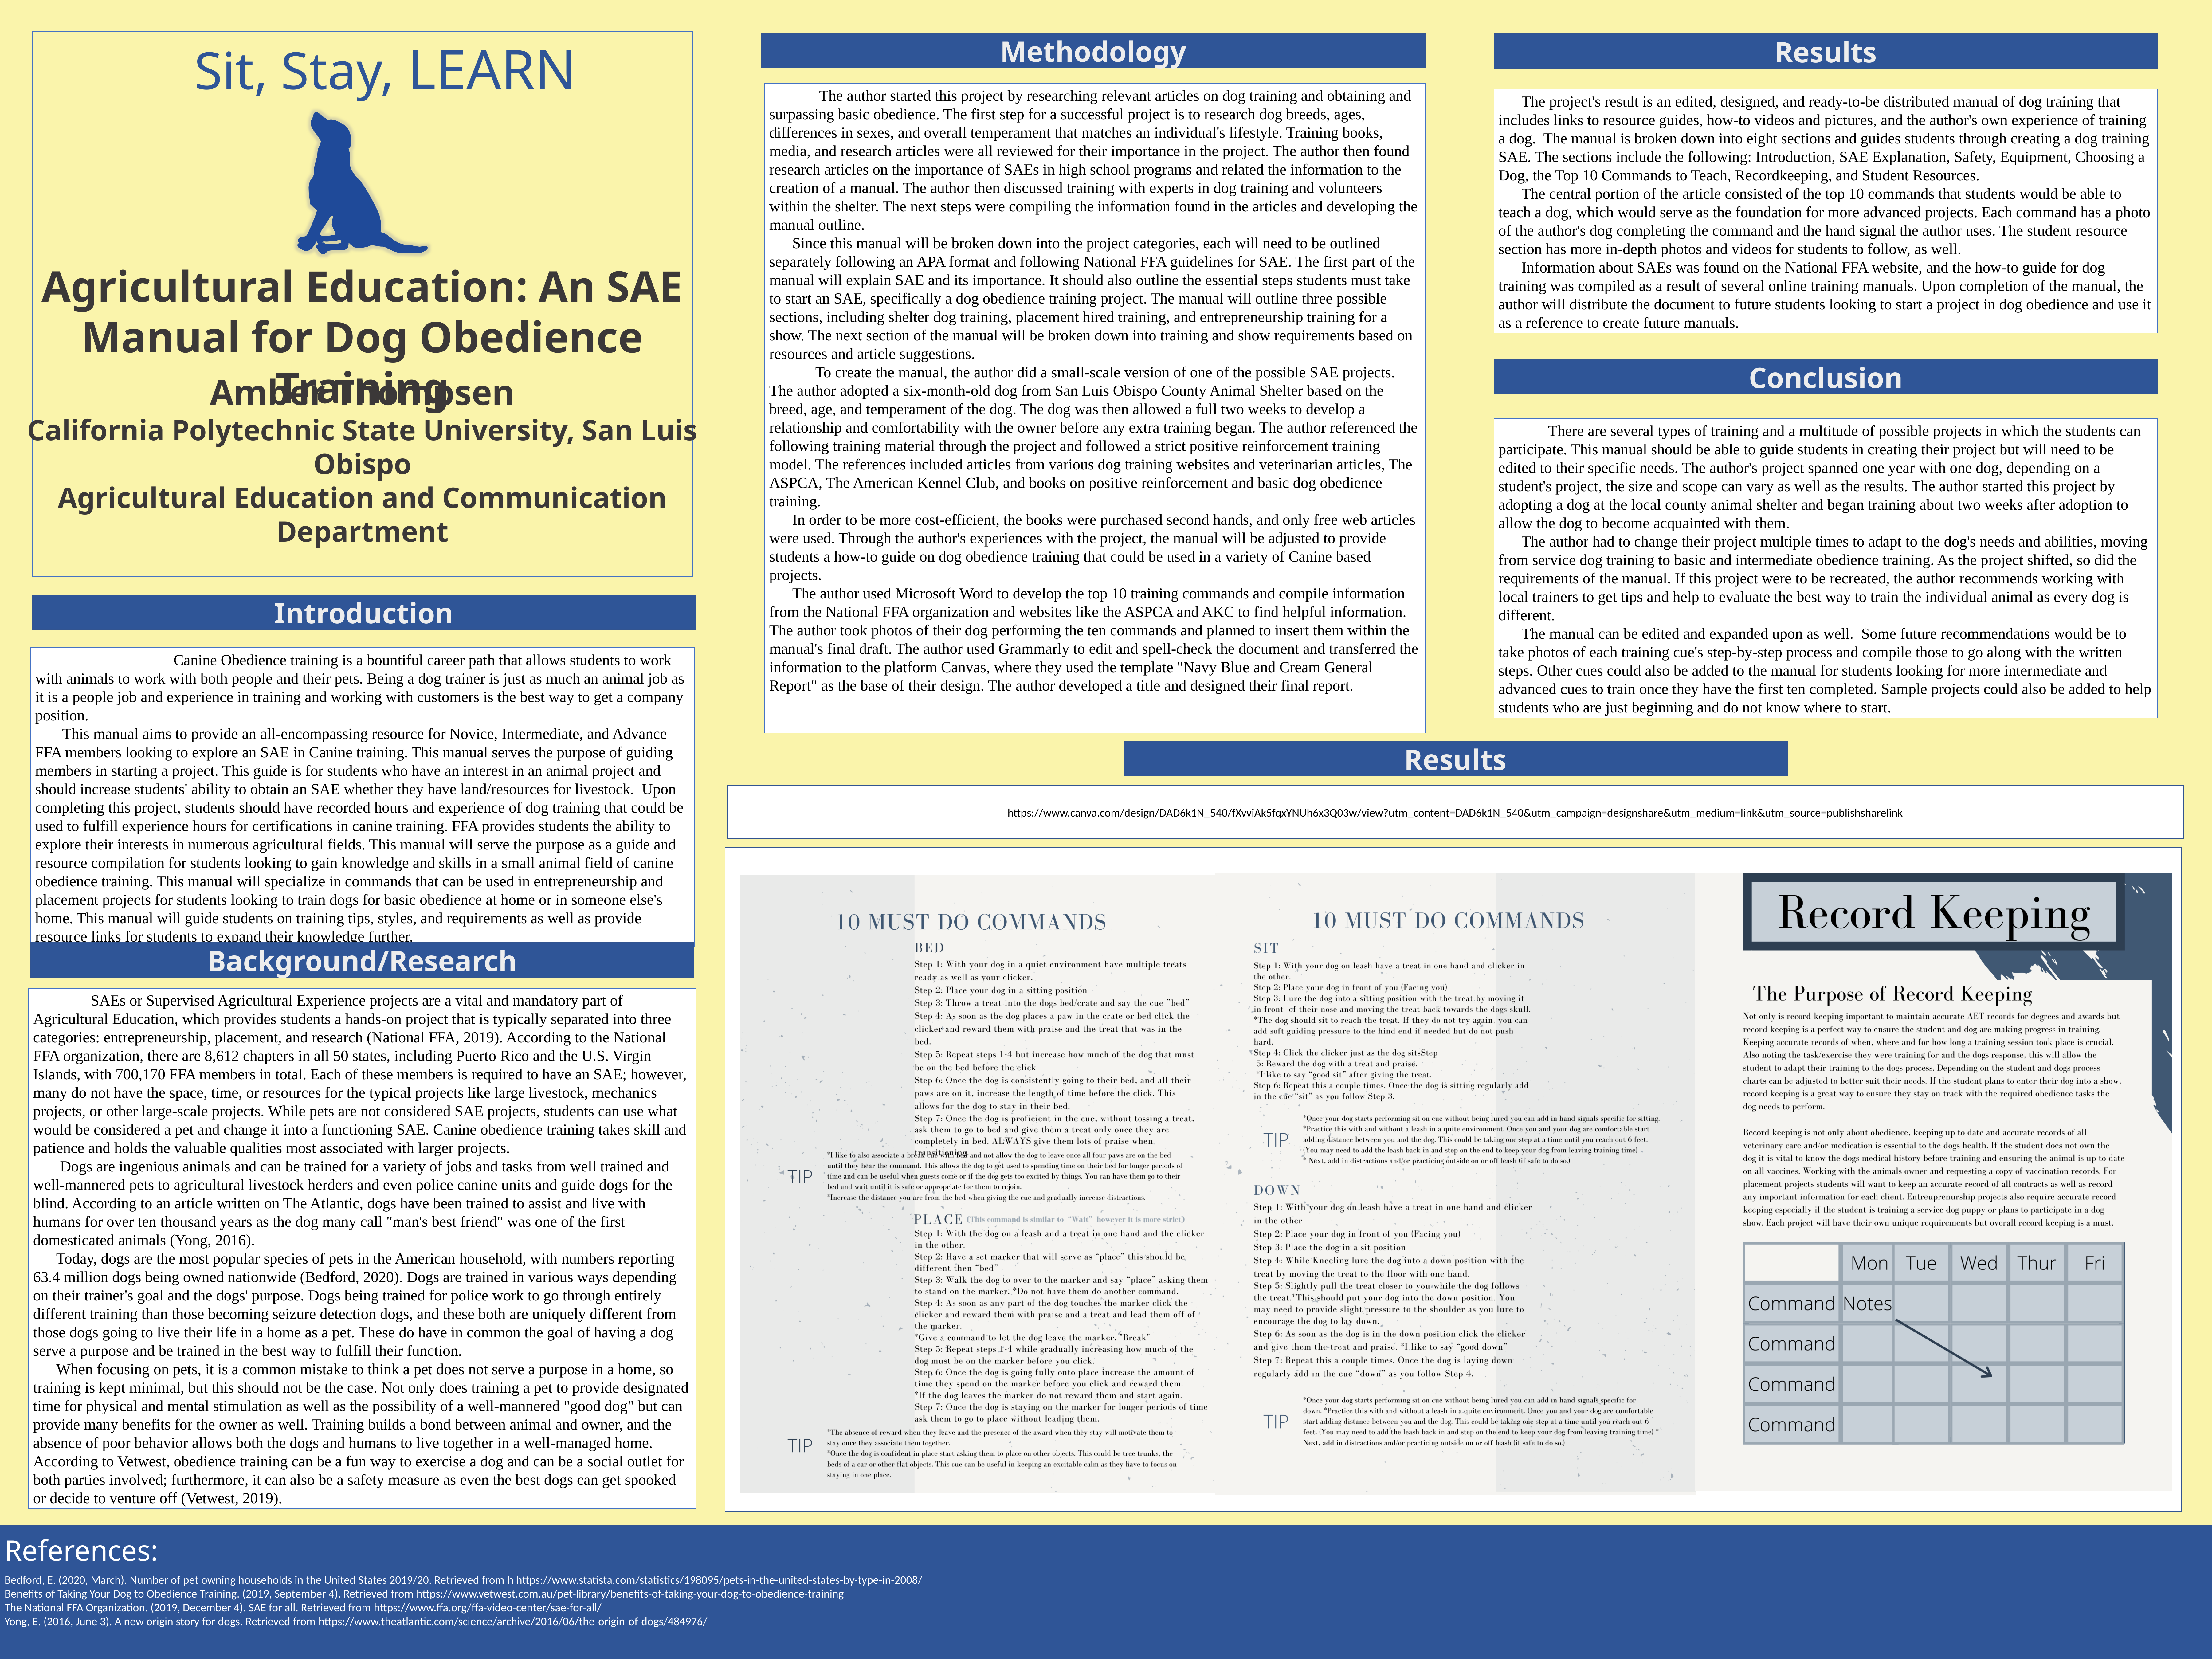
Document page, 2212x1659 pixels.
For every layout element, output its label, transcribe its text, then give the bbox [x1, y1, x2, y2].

text_box Canine Obedience training is a bountiful career path that allows students to work with animals to work with both people and their pets. Being a dog trainer is just as much an animal job as it is a people job and experience in training and working with customers is the best way to get a company position. This manual aims to provide an all-encompassing resource for Novice, Intermediate, and Advance FFA members looking to explore an SAE in Canine training. This manual serves the purpose of guiding members in starting a project. This guide is for students who have an interest in an animal project and should increase students' ability to obtain an SAE whether they have land/resources for livestock. Upon completing this project, students should have recorded hours and experience of dog training that could be used to fulfill experience hours for certifications in canine training. FFA provides students the ability to explore their interests in numerous agricultural fields. This manual will serve the purpose as a guide and resource compilation for students looking to gain knowledge and skills in a small animal field of canine obedience training. This manual will specialize in commands that can be used in entrepreneurship and placement projects for students looking to train dogs for basic obedience at home or in someone else's home. This manual will guide students on training tips, styles, and requirements as well as provide resource links for students to expand their knowledge further. [30, 647, 695, 947]
text_box [725, 847, 2182, 1512]
text_box Agricultural Education: An SAE Manual for Dog Obedience Training [32, 242, 693, 429]
text_box There are several types of training and a multitude of possible projects in which the students can participate. This manual should be able to guide students in creating their project but will need to be edited to their specific needs. The author's project spanned one year with one dog, depending on a student's project, the size and scope can vary as well as the results. The author started this project by adopting a dog at the local county animal shelter and began training about two weeks after adoption to allow the dog to become acquainted with them. The author had to change their project multiple times to adapt to the dog's needs and abilities, moving from service dog training to basic and intermediate obedience training. As the project shifted, so did the requirements of the manual. If this project were to be recreated, the author recommends working with local trainers to get tips and help to evaluate the best way to train the individual animal as every dog is different. The manual can be edited and expanded upon as well. Some future recommendations would be to take photos of each training cue's step-by-step process and compile those to go along with the written steps. Other cues could also be added to the manual for students looking for more intermediate and advanced cues to train once they have the first ten completed. Sample projects could also be added to help students who are just beginning and do not know where to start. [1494, 418, 2158, 718]
text_box Methodology [761, 33, 1426, 68]
text_box The project's result is an edited, designed, and ready-to-be distributed manual of dog training that includes links to resource guides, how-to videos and pictures, and the author's own experience of training a dog. The manual is broken down into eight sections and guides students through creating a dog training SAE. The sections include the following: Introduction, SAE Explanation, Safety, Equipment, Choosing a Dog, the Top 10 Commands to Teach, Recordkeeping, and Student Resources. The central portion of the article consisted of the top 10 commands that students would be able to teach a dog, which would serve as the foundation for more advanced projects. Each command has a photo of the author's dog completing the command and the hand signal the author uses. The student resource section has more in-depth photos and videos for students to follow, as well. Information about SAEs was found on the National FFA website, and the how-to guide for dog training was compiled as a result of several online training manuals. Upon completion of the manual, the author will distribute the document to future students looking to start a project in dog obedience and use it as a reference to create future manuals. [1494, 89, 2158, 333]
text_box Results [1124, 741, 1788, 776]
text_box [32, 31, 693, 380]
text_box The author started this project by researching relevant articles on dog training and obtaining and surpassing basic obedience. The first step for a successful project is to research dog breeds, ages, differences in sexes, and overall temperament that matches an individual's lifestyle. Training books, media, and research articles were all reviewed for their importance in the project. The author then found research articles on the importance of SAEs in high school programs and related the information to the creation of a manual. The author then discussed training with experts in dog training and volunteers within the shelter. The next steps were compiling the information found in the articles and developing the manual outline. Since this manual will be broken down into the project categories, each will need to be outlined separately following an APA format and following National FFA guidelines for SAE. The first part of the manual will explain SAE and its importance. It should also outline the essential steps students must take to start an SAE, specifically a dog obedience training project. The manual will outline three possible sections, including shelter dog training, placement hired training, and entrepreneurship training for a show. The next section of the manual will be broken down into training and show requirements based on resources and article suggestions. To create the manual, the author did a small-scale version of one of the possible SAE projects. The author adopted a six-month-old dog from San Luis Obispo County Animal Shelter based on the breed, age, and temperament of the dog. The dog was then allowed a full two weeks to develop a relationship and comfortability with the owner before any extra training began. The author referenced the following training material through the project and followed a strict positive reinforcement training model. The references included articles from various dog training websites and veterinarian articles, The ASPCA, The American Kennel Club, and books on positive reinforcement and basic dog obedience training. In order to be more cost-efficient, the books were purchased second hands, and only free web articles were used. Through the author's experiences with the project, the manual will be adjusted to provide students a how-to guide on dog obedience training that could be used in a variety of Canine based projects. The author used Microsoft Word to develop the top 10 training commands and compile information from the National FFA organization and websites like the ASPCA and AKC to find helpful information. The author took photos of their dog performing the ten commands and planned to insert them within the manual's final draft. The author used Grammarly to edit and spell-check the document and transferred the information to the platform Canvas, where they used the template "Navy Blue and Cream General Report" as the base of their design. The author developed a title and designed their final report. [764, 83, 1426, 733]
text_box SAEs or Supervised Agricultural Experience projects are a vital and mandatory part of Agricultural Education, which provides students a hands-on project that is typically separated into three categories: entrepreneurship, placement, and research (National FFA, 2019). According to the National FFA organization, there are 8,612 chapters in all 50 states, including Puerto Rico and the U.S. Virgin Islands, with 700,170 FFA members in total. Each of these members is required to have an SAE; however, many do not have the space, time, or resources for the typical projects like large livestock, mechanics projects, or other large-scale projects. While pets are not considered SAE projects, students can use what would be considered a pet and change it into a functioning SAE. Canine obedience training takes skill and patience and holds the valuable qualities most associated with larger projects. Dogs are ingenious animals and can be trained for a variety of jobs and tasks from well trained and well-mannered pets to agricultural livestock herders and even police canine units and guide dogs for the blind. According to an article written on The Atlantic, dogs have been trained to assist and live with humans for over ten thousand years as the dog many call "man's best friend" was one of the first domesticated animals (Yong, 2016). Today, dogs are the most popular species of pets in the American household, with numbers reporting 63.4 million dogs being owned nationwide (Bedford, 2020). Dogs are trained in various ways depending on their trainer's goal and the dogs' purpose. Dogs being trained for police work to go through entirely different training than those becoming seizure detection dogs, and these both are uniquely different from those dogs going to live their life in a home as a pet. These do have in common the goal of having a dog serve a purpose and be trained in the best way to fulfill their function. When focusing on pets, it is a common mistake to think a pet does not serve a purpose in a home, so training is kept minimal, but this should not be the case. Not only does training a pet to provide designated time for physical and mental stimulation as well as the possibility of a well-mannered "good dog" but can provide many benefits for the owner as well. Training builds a bond between animal and owner, and the absence of poor behavior allows both the dogs and humans to live together in a well-managed home. According to Vetwest, obedience training can be a fun way to exercise a dog and can be a social outlet for both parties involved; furthermore, it can also be a safety measure as even the best dogs can get spooked or decide to venture off (Vetwest, 2019). [28, 988, 696, 1509]
picture [740, 873, 2172, 1495]
text_box Results [1494, 33, 2158, 69]
text_box Background/Research [30, 942, 694, 978]
text_box [32, 571, 693, 577]
text_box Bedford, E. (2020, March). Number of pet owning households in the United States 2019/20. Retrieved from h https://www.statista.com/statistics/198095/pets-in-the-united-states-by-type-in-2008/ Benefits of Taking Your Dog to Obedience Training. (2019, September 4). Retrieved from https://www.vetwest.com.au/pet-library/benefits-of-taking-your-dog-to-obedience-training The National FFA Organization. (2019, December 4). SAE for all. Retrieved from https://www.ffa.org/ffa-video-center/sae-for-all/ Yong, E. (2016, June 3). A new origin story for dogs. Retrieved from https://www.theatlantic.com/science/archive/2016/06/the-origin-of-dogs/484976/ [0, 1525, 2212, 1659]
text_box https://www.canva.com/design/DAD6k1N_540/fXvviAk5fqxYNUh6x3Q03w/view?utm_content=DAD6k1N_540&utm_campaign=designshare&utm_medium=link&utm_source=publishsharelink [727, 785, 2184, 839]
picture [297, 112, 428, 254]
text_box Amber Thompsen California Polytechnic State University, San Luis Obispo Agricultural Education and Communication Department [0, 380, 732, 571]
text_box Conclusion [1494, 359, 2158, 394]
text_box Introduction [32, 595, 696, 630]
text_box References: [0, 1530, 2152, 1569]
